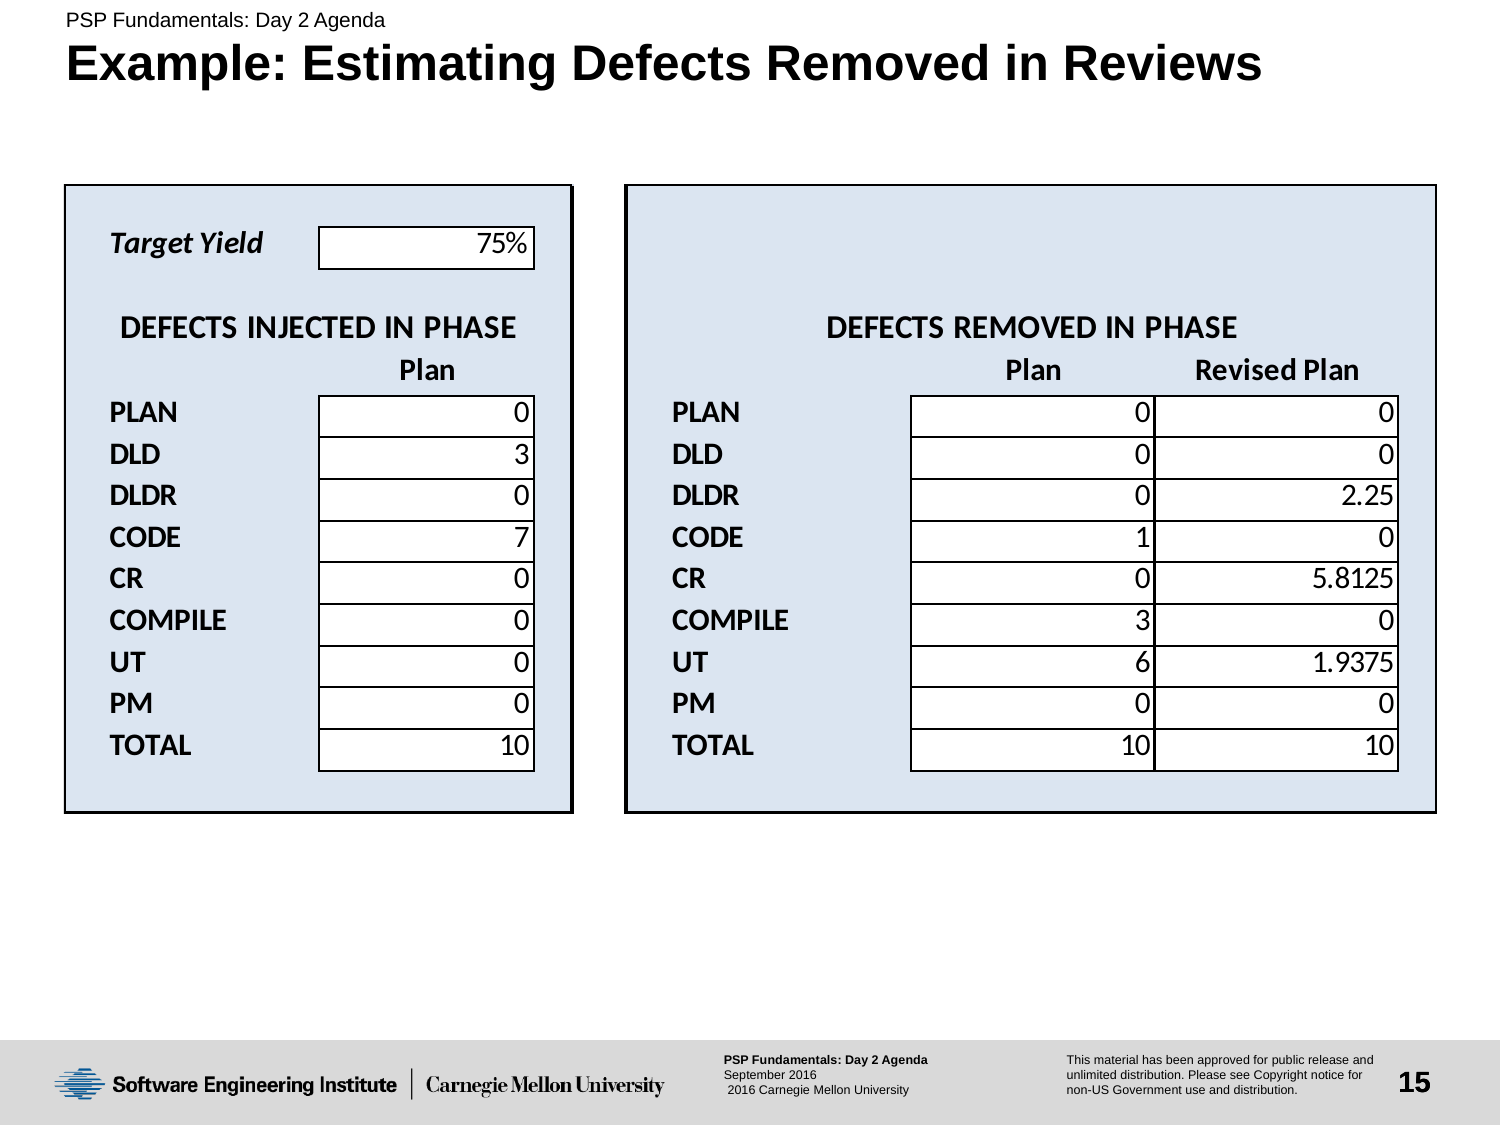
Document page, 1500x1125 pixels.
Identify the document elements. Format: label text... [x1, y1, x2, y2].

title Example: Estimating Defects Removed in Reviews [65, 37, 1430, 148]
picture [63, 184, 1439, 816]
picture [46, 1061, 673, 1104]
